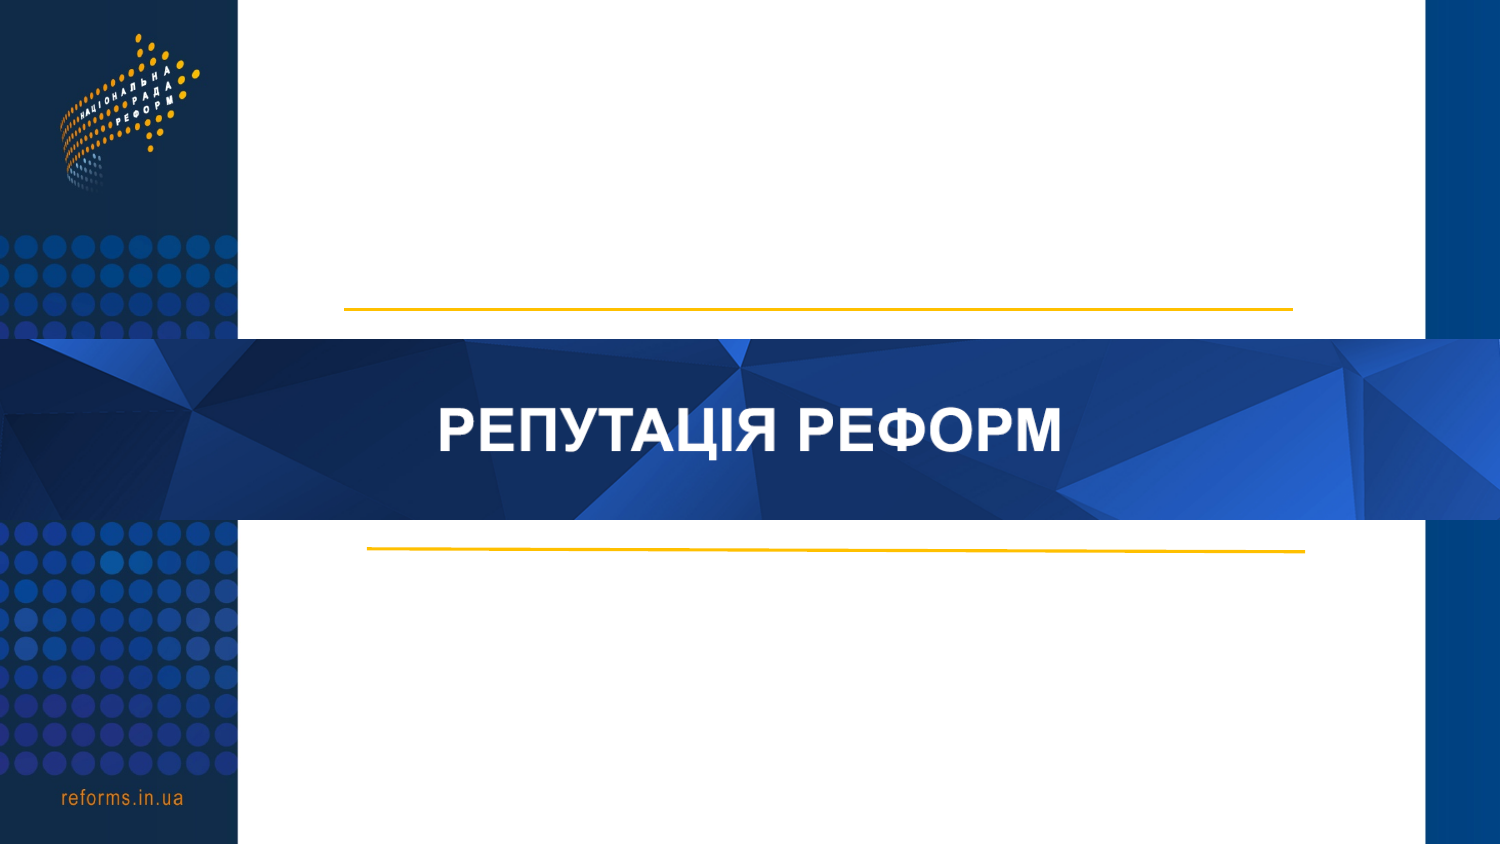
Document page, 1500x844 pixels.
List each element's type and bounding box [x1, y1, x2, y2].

picture [0, 0, 1500, 844]
text_box [366, 548, 1306, 552]
